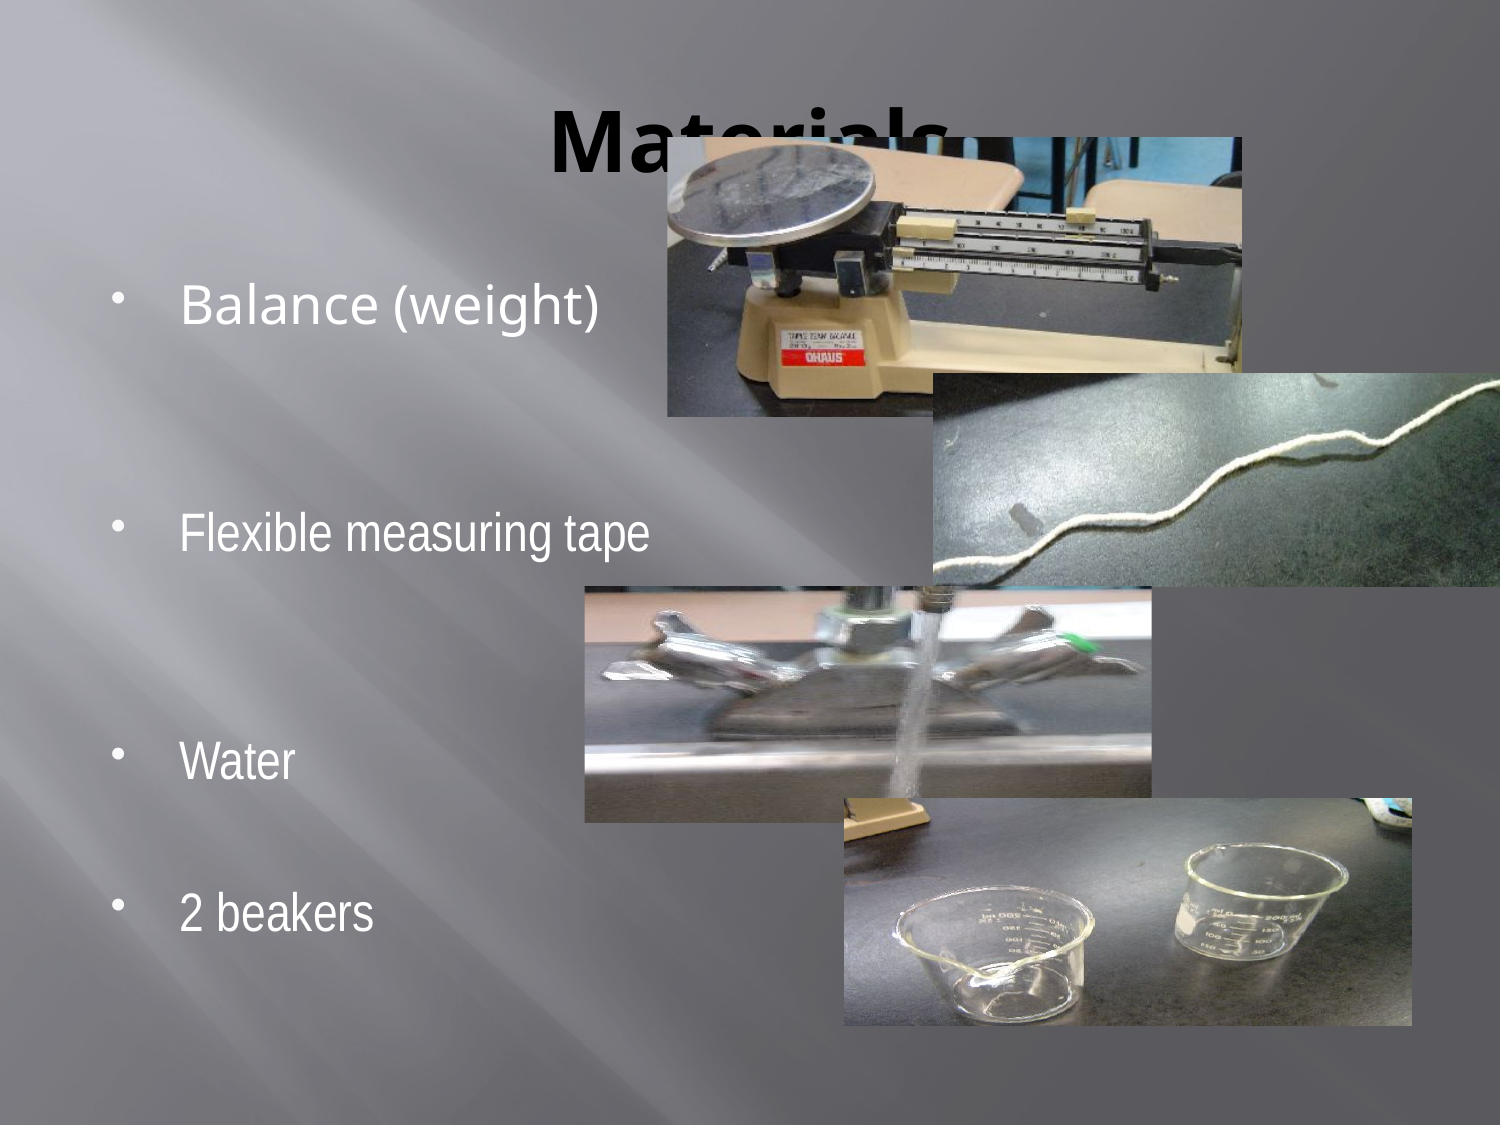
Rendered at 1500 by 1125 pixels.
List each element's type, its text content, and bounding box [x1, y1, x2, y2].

title Materials [75, 45, 1425, 233]
picture [584, 373, 1500, 1026]
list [666, 136, 1243, 418]
list Balance (weight) Flexible measuring tape Water 2 beakers [75, 262, 738, 1005]
